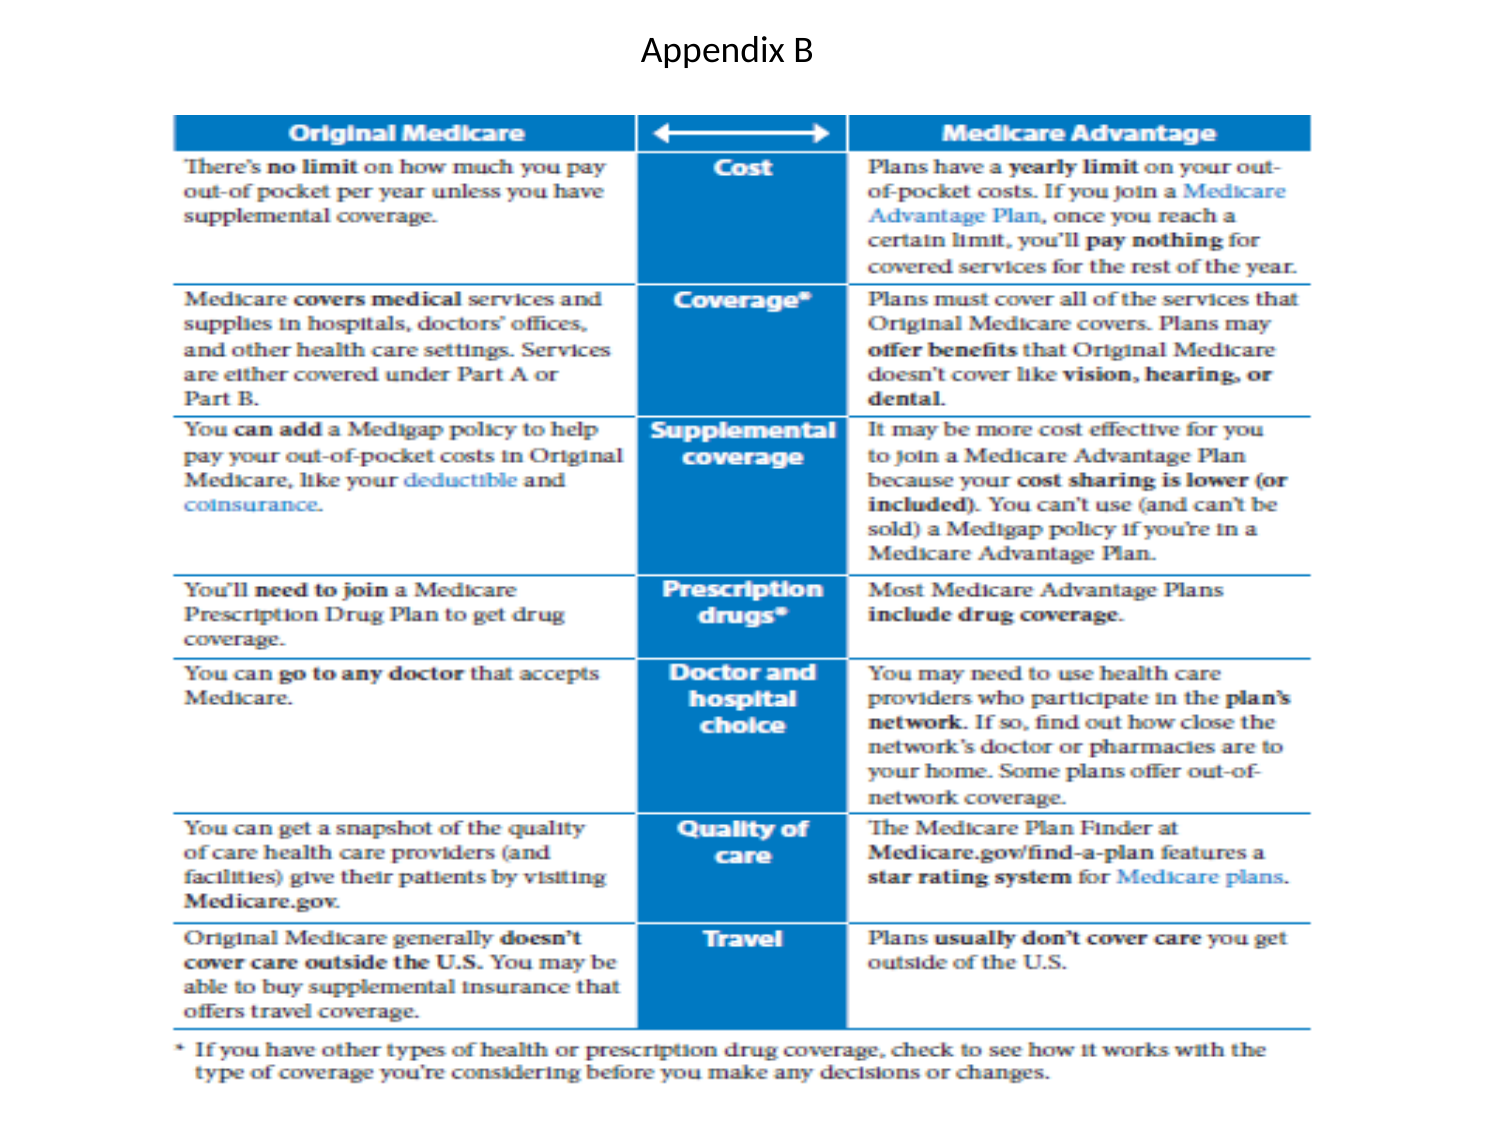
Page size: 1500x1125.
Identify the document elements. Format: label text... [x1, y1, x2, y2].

picture [117, 115, 1365, 1116]
title Appendix B 3 [66, 24, 1417, 116]
